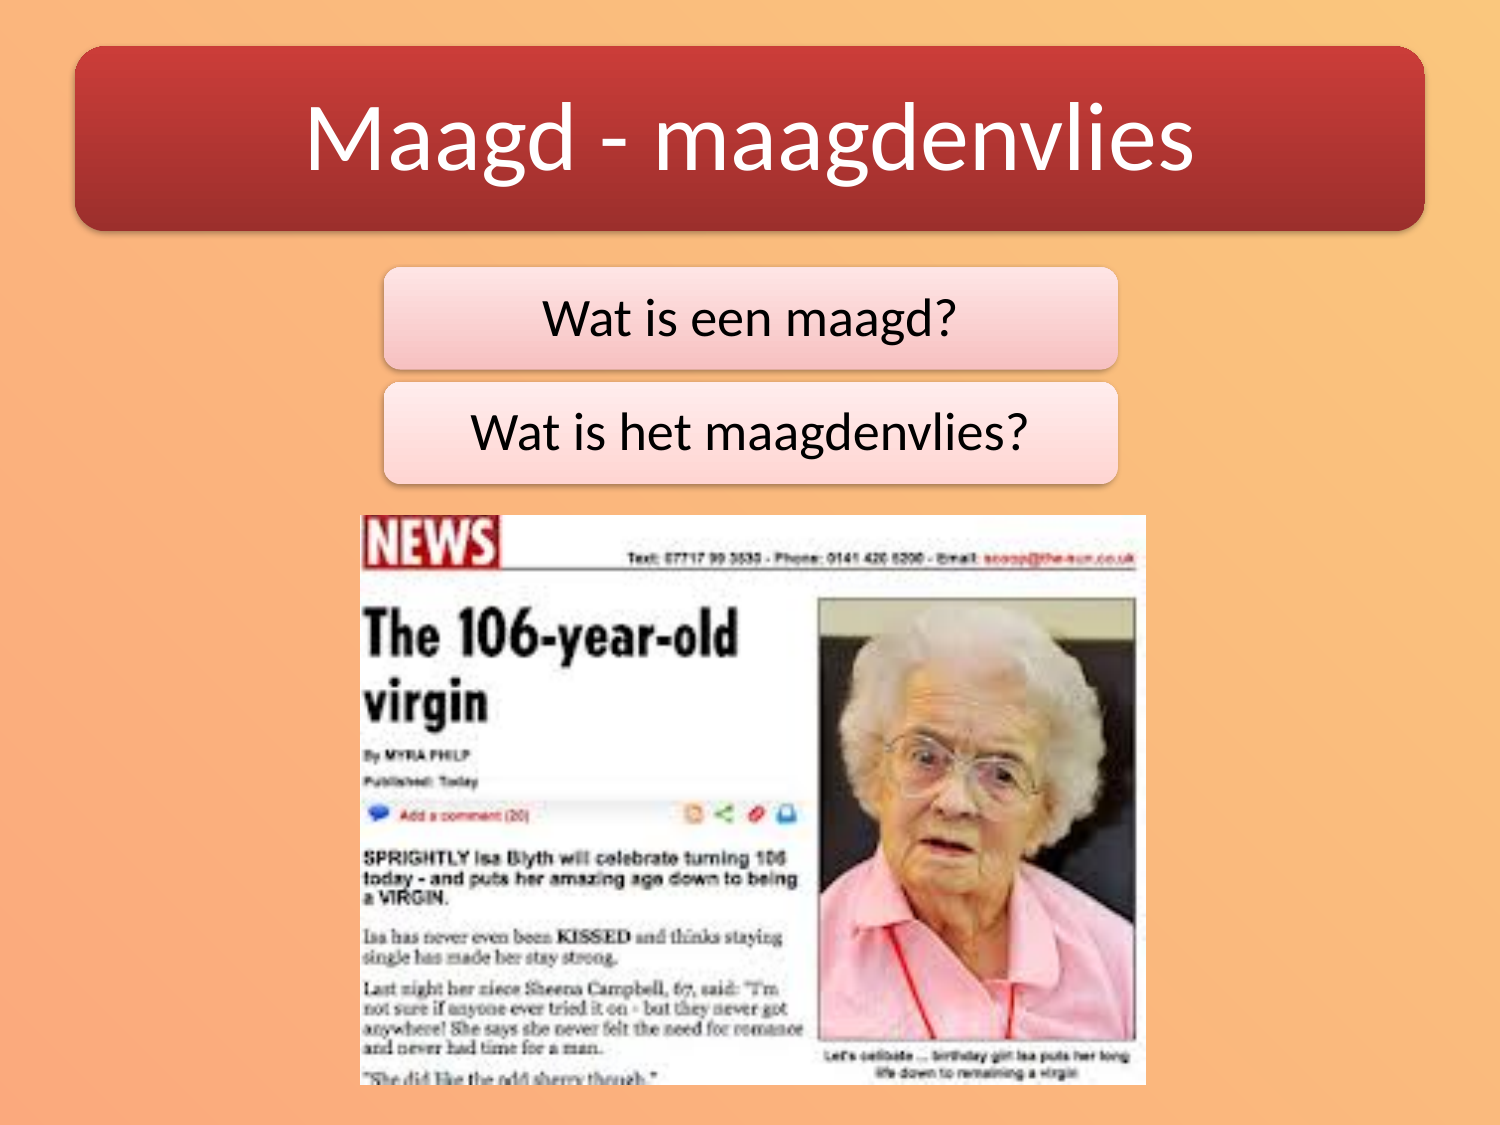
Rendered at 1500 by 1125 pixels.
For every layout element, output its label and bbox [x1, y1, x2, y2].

picture [359, 514, 1147, 1085]
list [383, 266, 1119, 485]
text_box [74, 44, 1426, 233]
